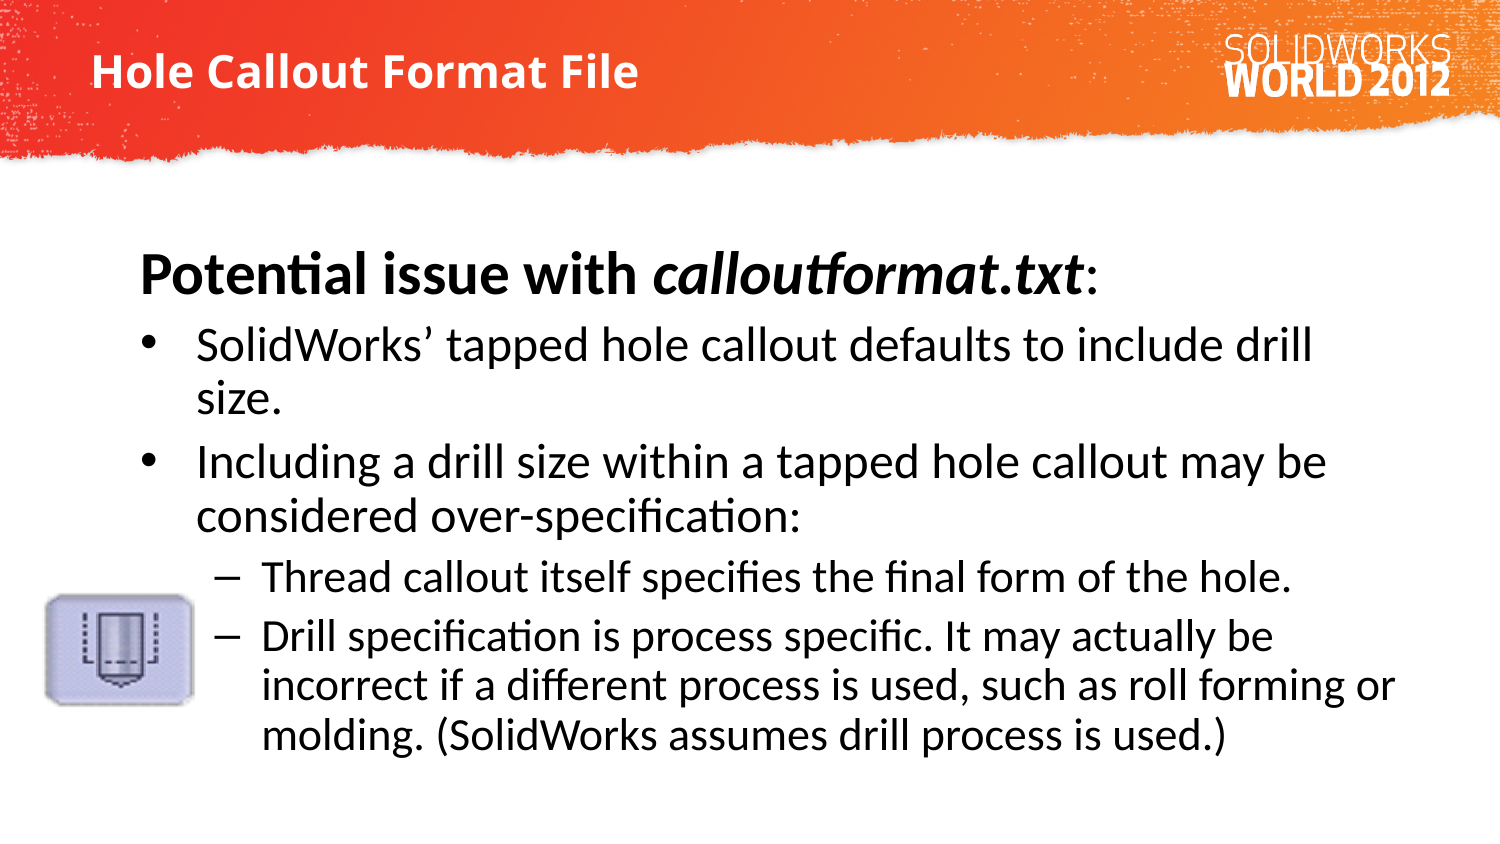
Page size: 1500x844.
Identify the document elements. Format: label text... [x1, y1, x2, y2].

title Hole Callout Format File [75, 18, 1163, 122]
list Potential issue with calloutformat.txt: SolidWorks’ tapped hole callout defaults to include drill size. Including a drill size within a tapped hole callout may be considered over-specification: Thread callout itself specifies the final form of the hole. Drill specification is process specific. It may actually be incorrect if a different process is used, such as roll forming or molding. (SolidWorks assumes drill process is used.) [125, 234, 1413, 779]
picture [0, 0, 1500, 844]
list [37, 590, 201, 710]
